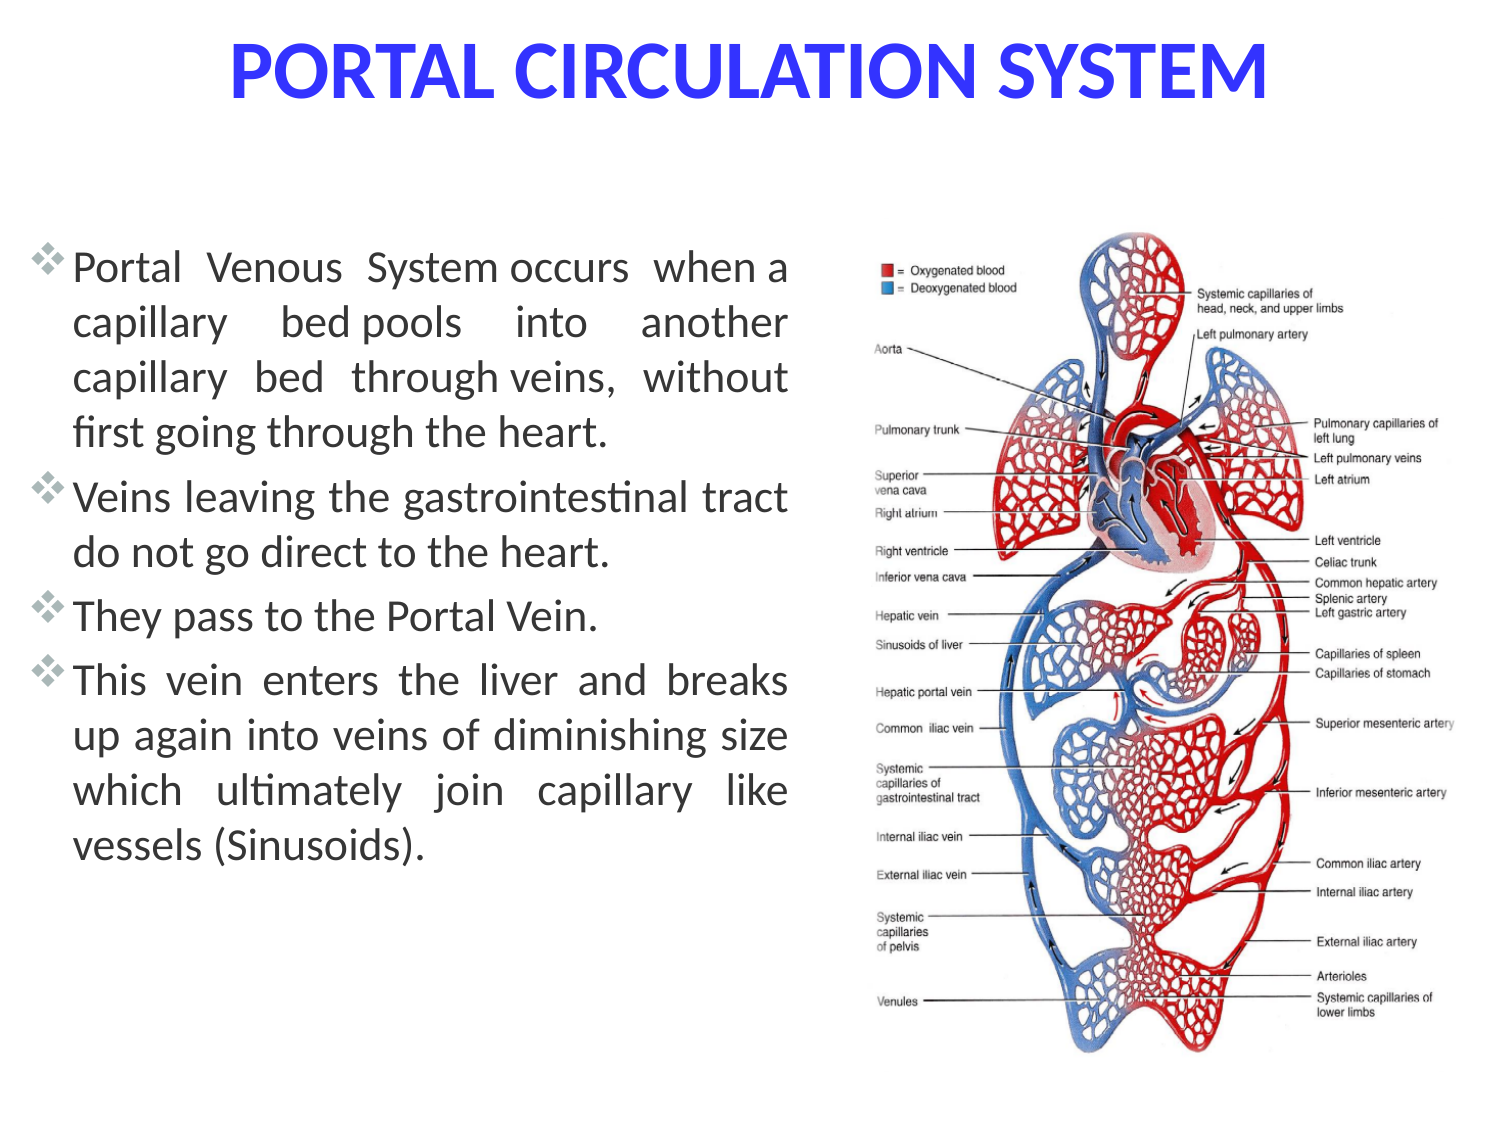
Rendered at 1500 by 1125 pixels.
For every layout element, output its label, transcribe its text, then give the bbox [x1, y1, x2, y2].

list Portal Venous System occurs when a capillary bed pools into another capillary bed through veins, without first going through the heart. Veins leaving the gastrointestinal tract do not go direct to the heart. They pass to the Portal Vein. This vein enters the liver and breaks up again into veins of diminishing size which ultimately join capillary like vessels (Sinusoids). [12, 229, 805, 963]
picture [858, 216, 1469, 1073]
text_box PORTAL CIRCULATION SYSTEM [0, 8, 1500, 130]
